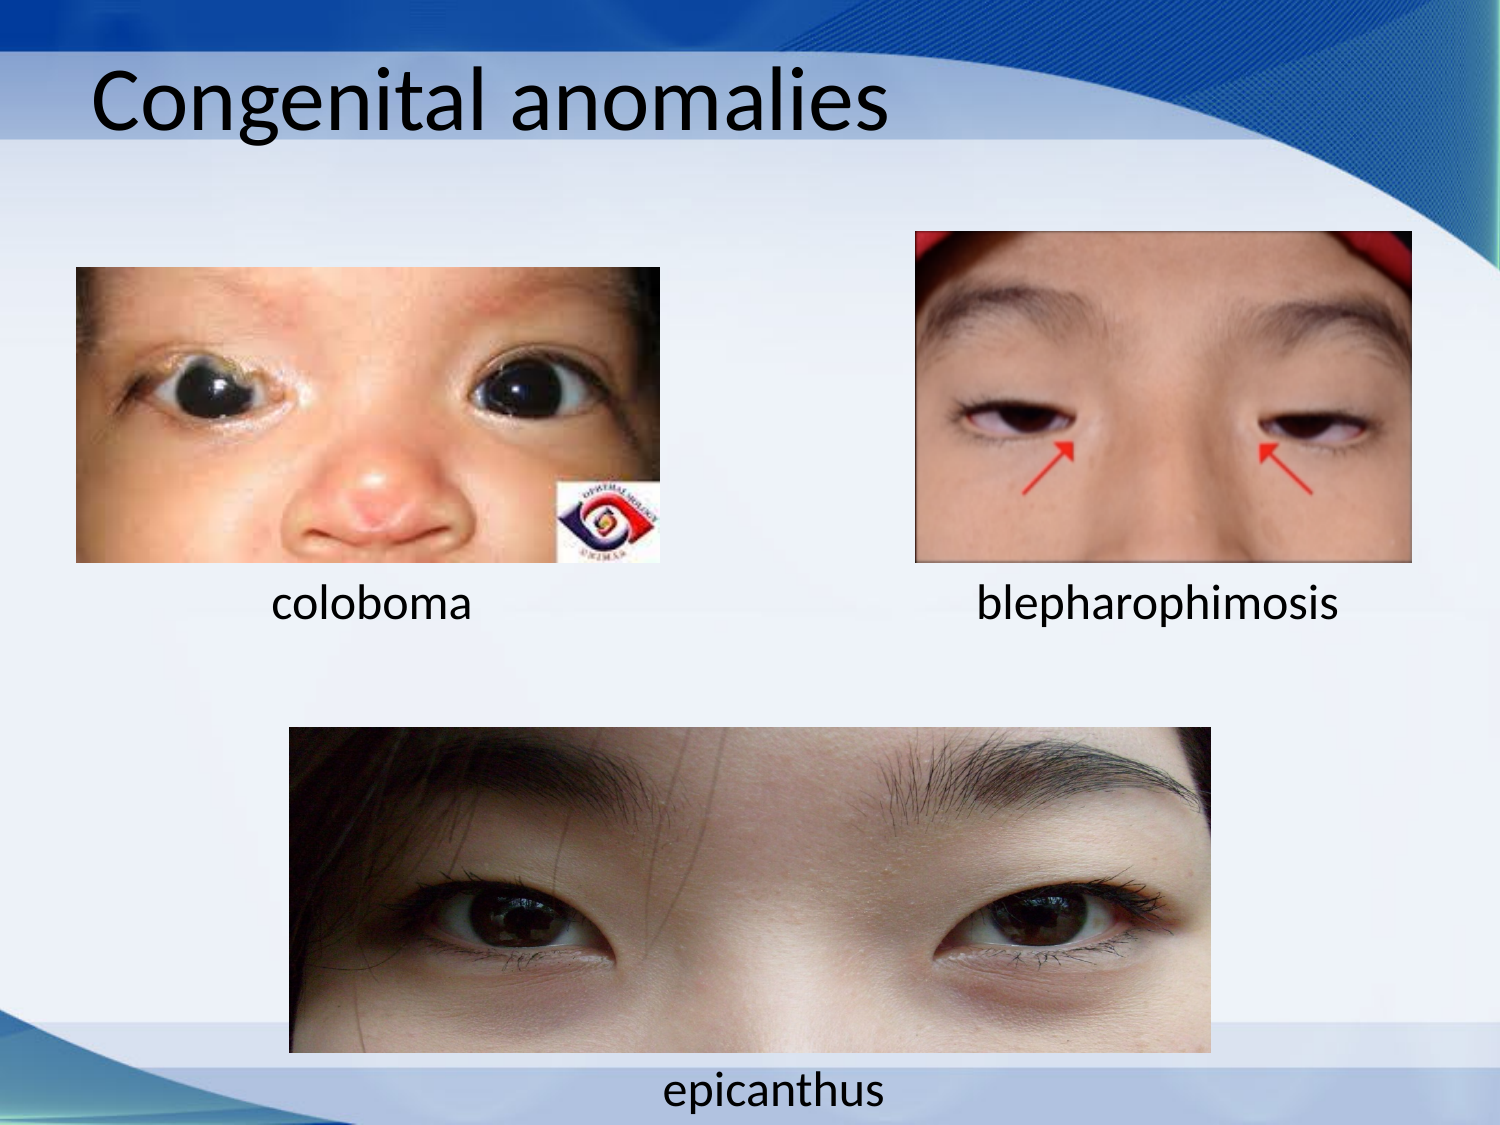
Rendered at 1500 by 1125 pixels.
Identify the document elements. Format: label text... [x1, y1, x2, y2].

text_box epicanthus [620, 1062, 928, 1124]
text_box blepharophimosis [938, 571, 1376, 638]
title Congenital anomalies [76, 0, 1427, 188]
picture [0, 0, 1500, 1125]
text_box coloboma [218, 572, 526, 638]
